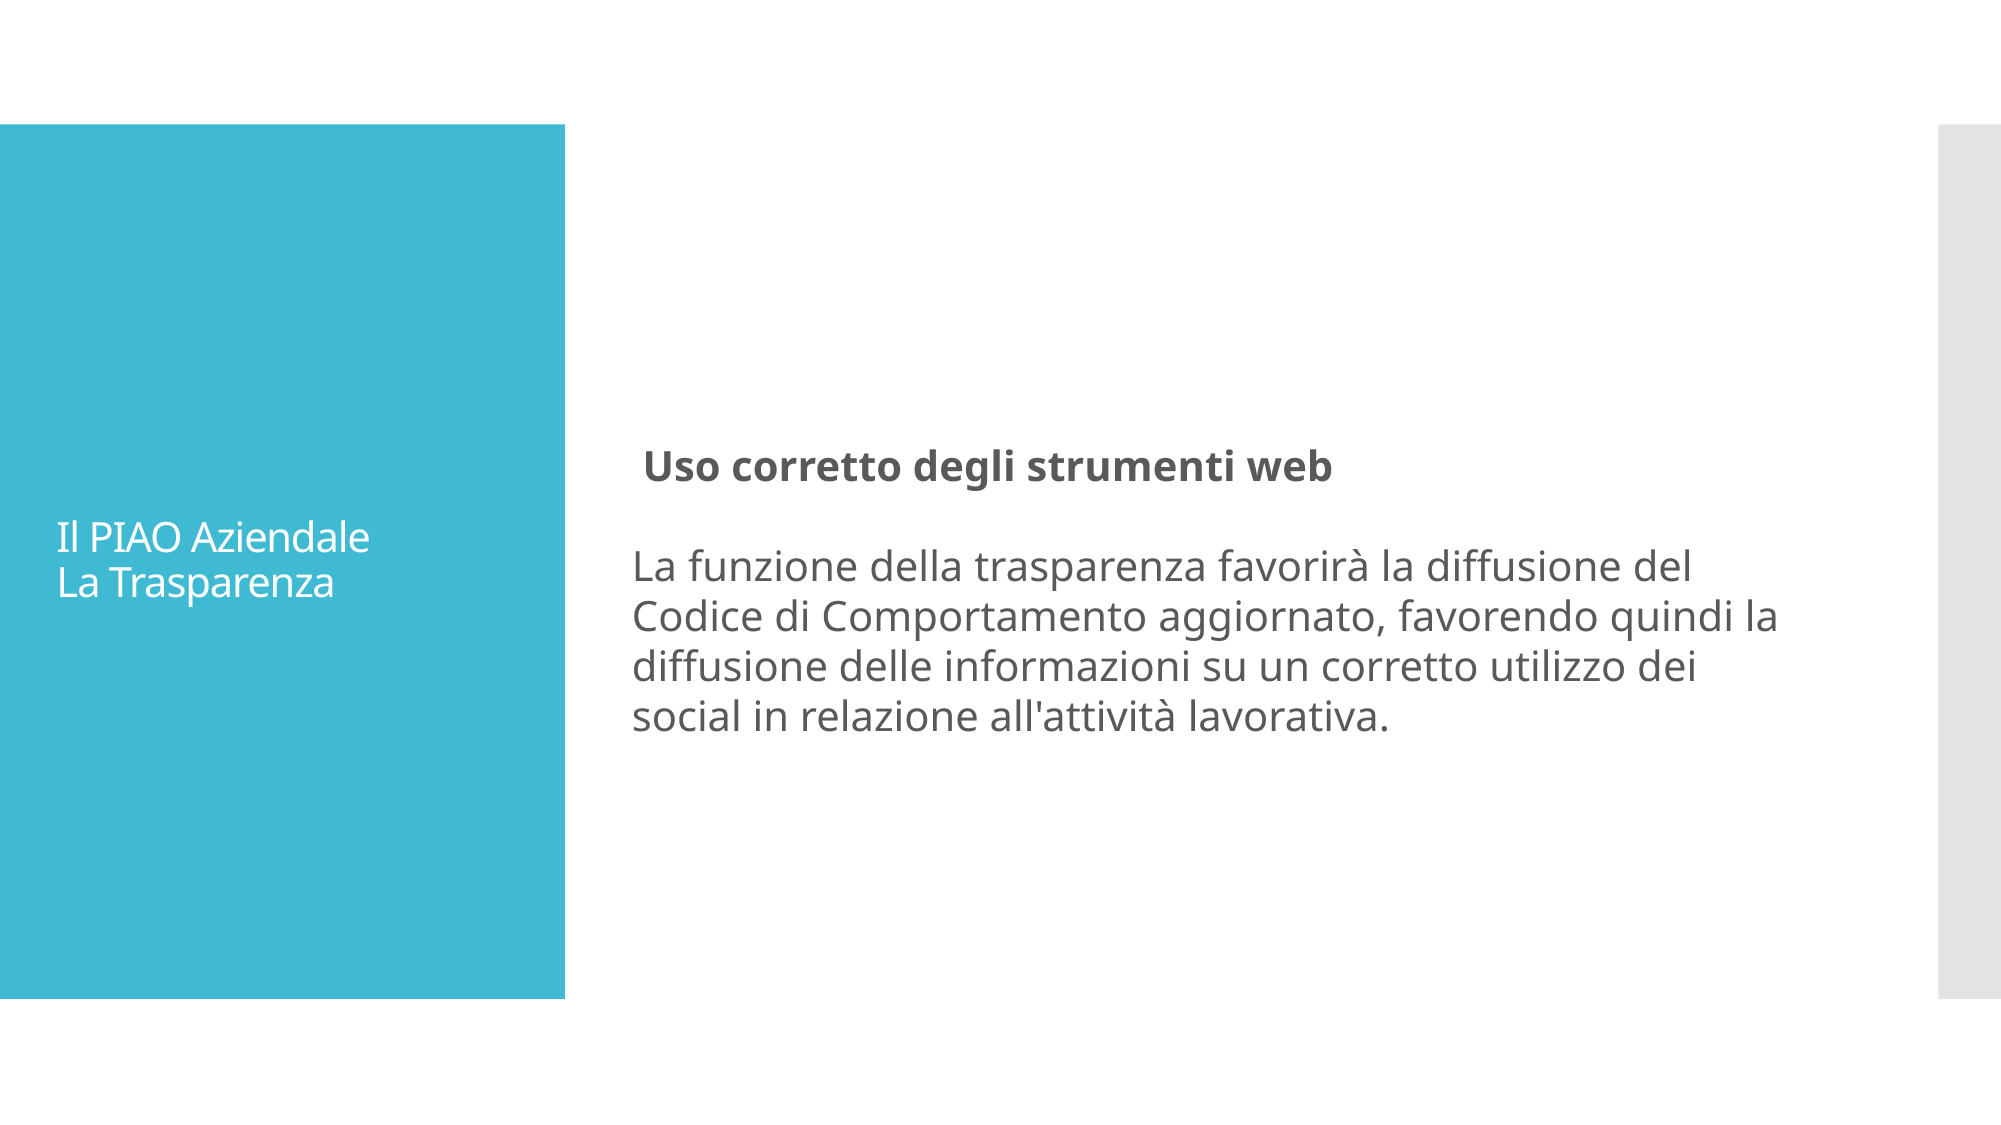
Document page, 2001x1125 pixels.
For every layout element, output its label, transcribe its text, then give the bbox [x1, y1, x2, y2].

title Il PIAO Aziendale La Trasparenza [41, 184, 525, 939]
list Uso corretto degli strumenti web La funzione della trasparenza favorirà la diffusione del Codice di Comportamento aggiornato, favorendo quindi la diffusione delle informazioni su un corretto utilizzo dei social in relazione all'attività lavorativa. [616, 169, 1818, 1010]
